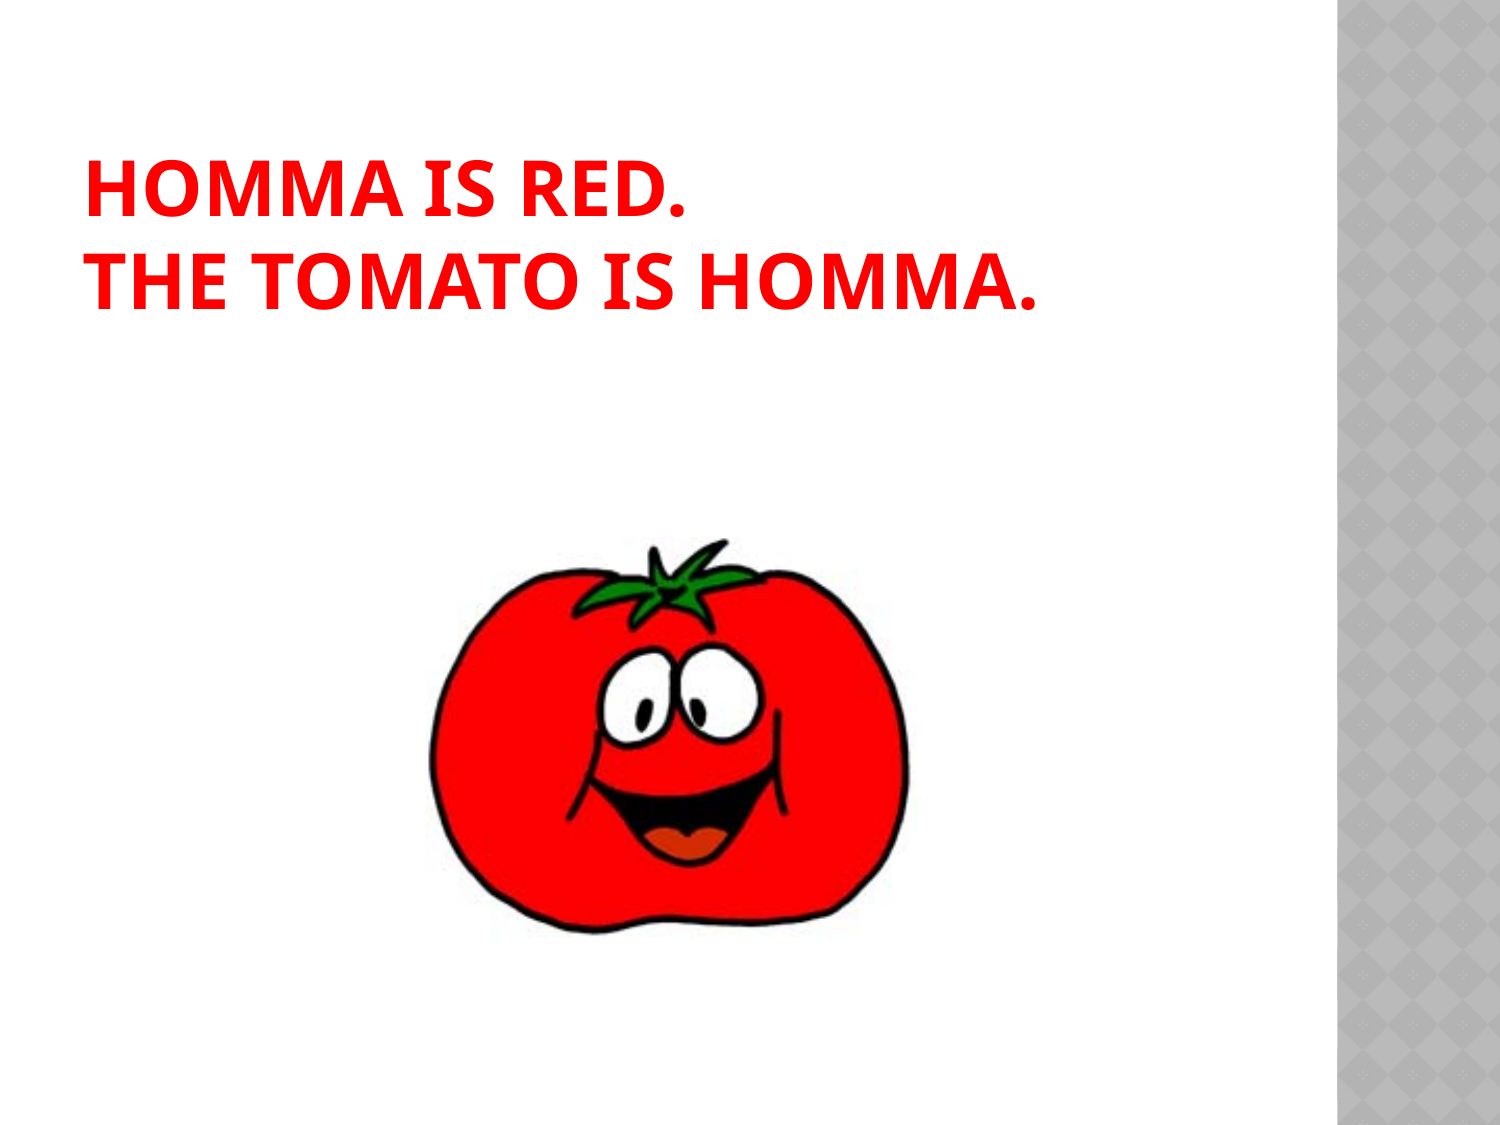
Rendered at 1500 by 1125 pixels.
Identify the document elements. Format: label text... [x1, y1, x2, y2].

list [424, 537, 918, 943]
title HOMMA IS RED. The tomato is homma. [75, 137, 1263, 325]
